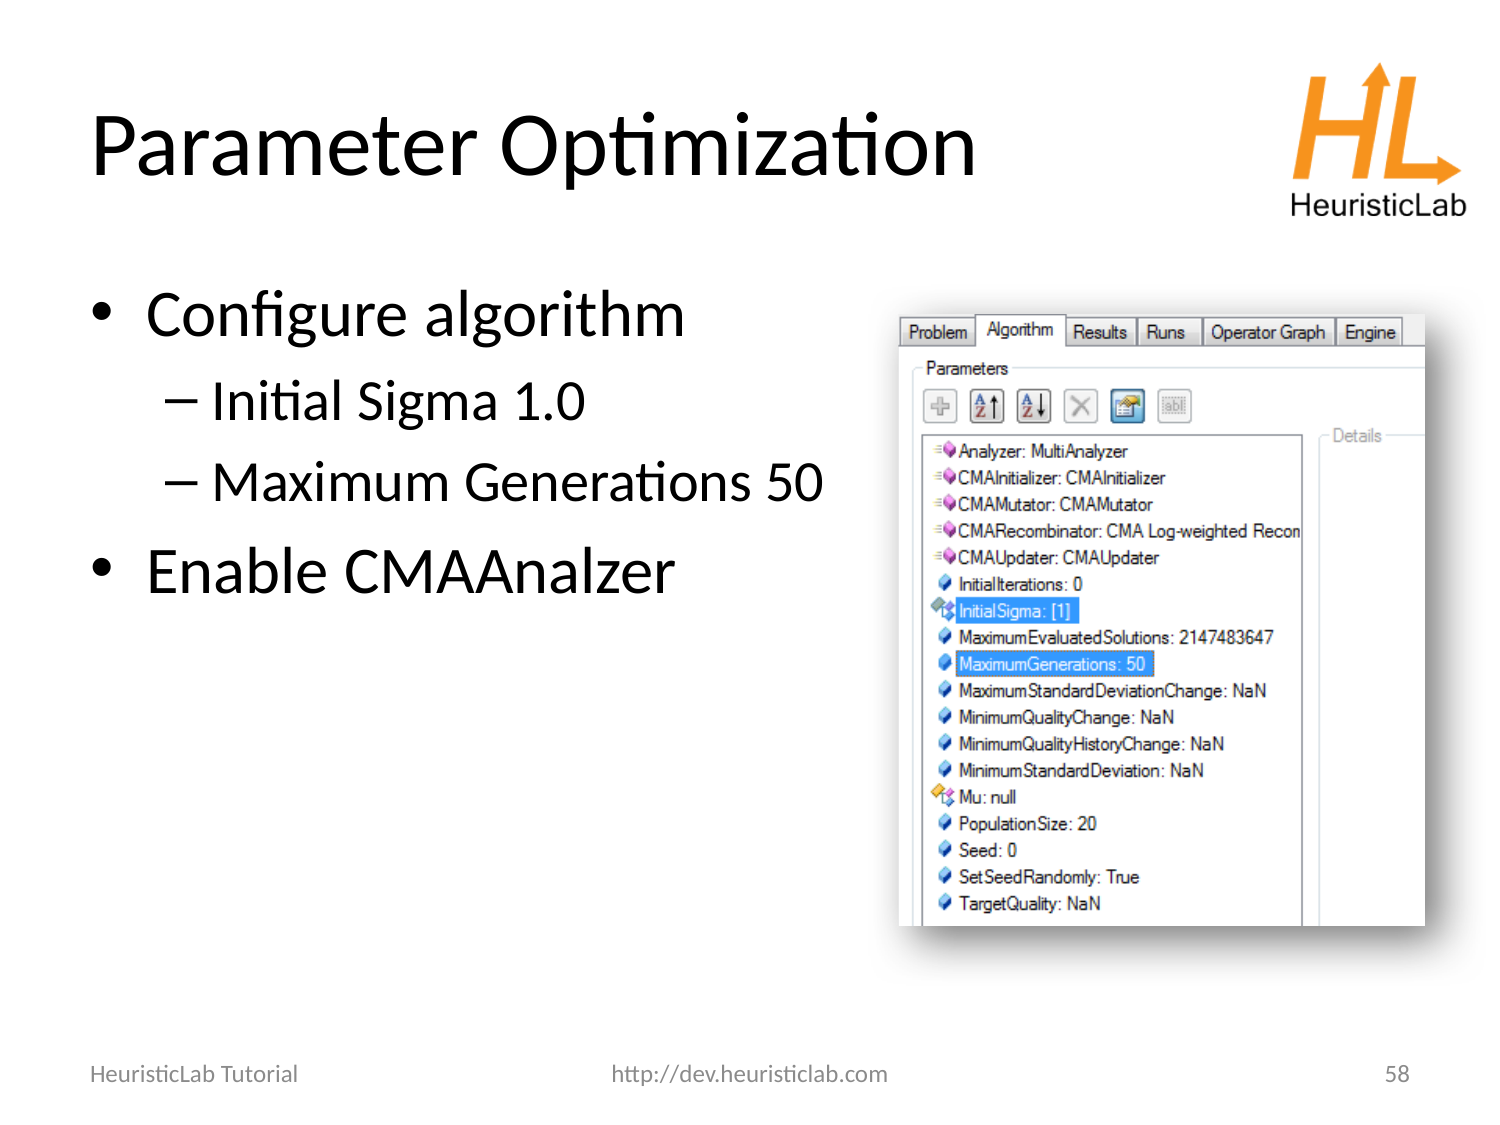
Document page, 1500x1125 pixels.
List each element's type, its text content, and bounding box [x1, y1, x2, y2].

picture [898, 314, 1426, 926]
picture [1281, 27, 1474, 244]
slide_number HeuristicLab Tutorial [75, 1042, 425, 1103]
slide_number 58 [1074, 1042, 1425, 1103]
footer http://dev.heuristiclab.com [512, 1042, 988, 1103]
list Configure algorithm Initial Sigma 1.0 Maximum Generations 50 Enable CMAAnalzer [75, 262, 1425, 1005]
title Parameter Optimization [75, 45, 1282, 233]
